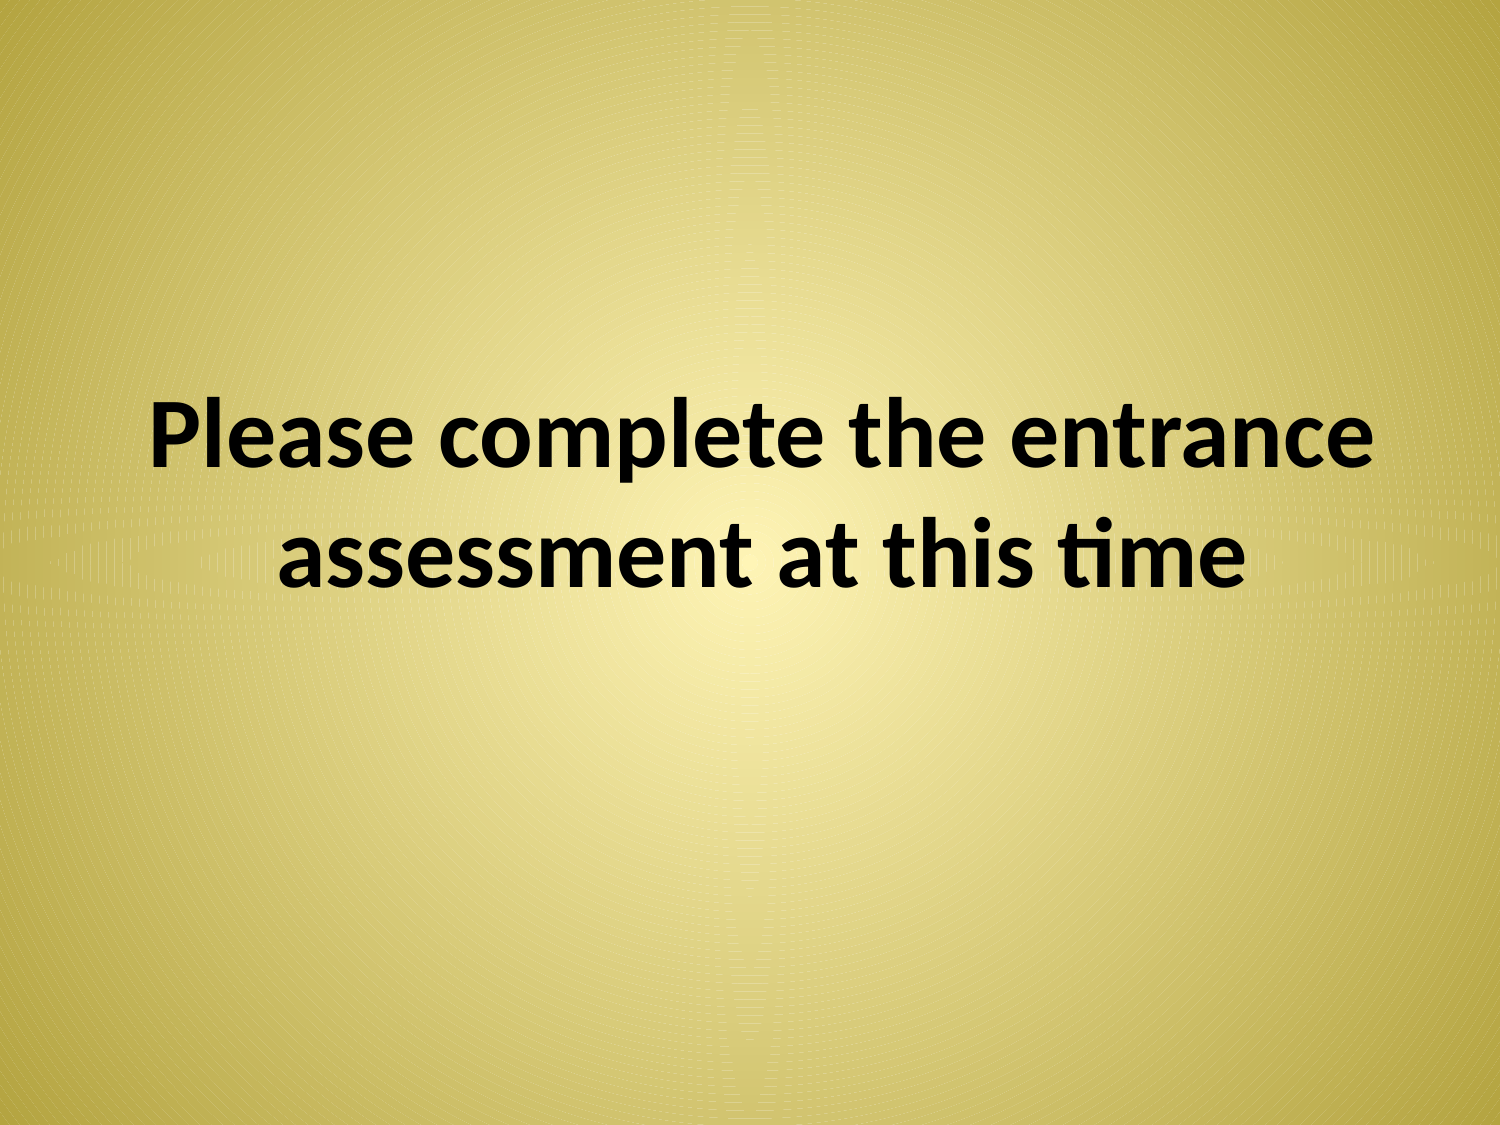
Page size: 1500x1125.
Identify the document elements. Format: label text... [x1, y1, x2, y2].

title Please complete the entrance assessment at this time [87, 212, 1438, 763]
